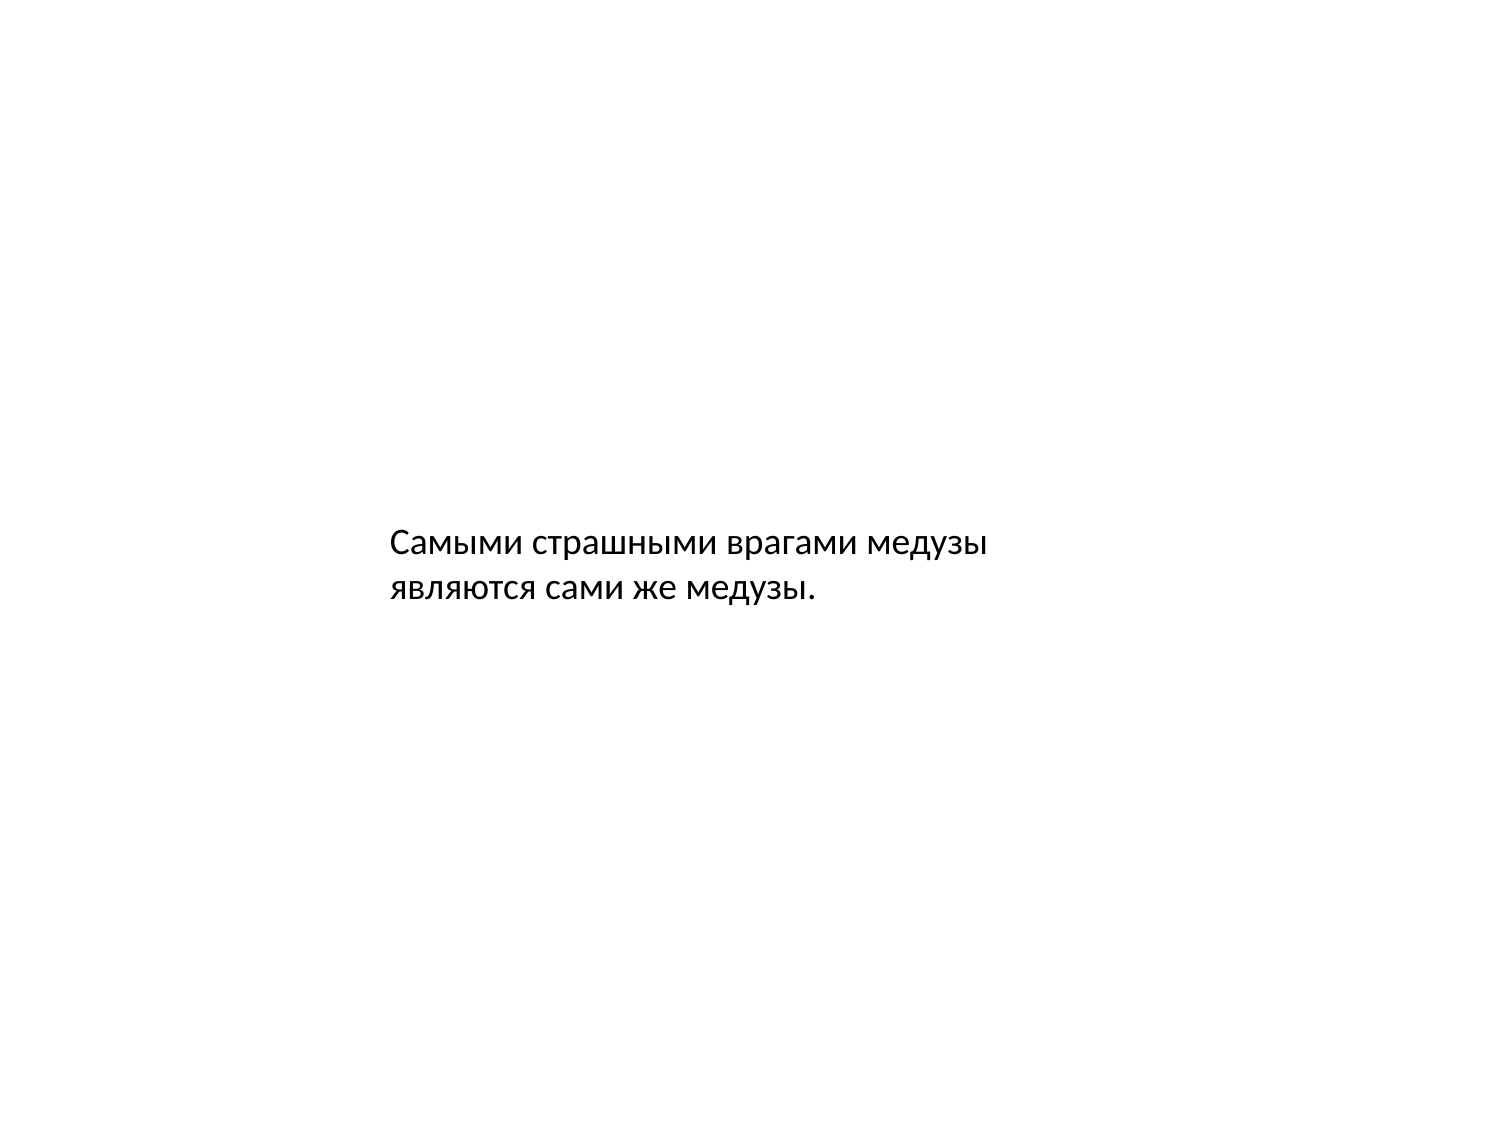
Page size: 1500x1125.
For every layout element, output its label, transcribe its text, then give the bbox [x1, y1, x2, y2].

text_box Самыми страшными врагами медузы являются сами же медузы. [374, 509, 1125, 615]
